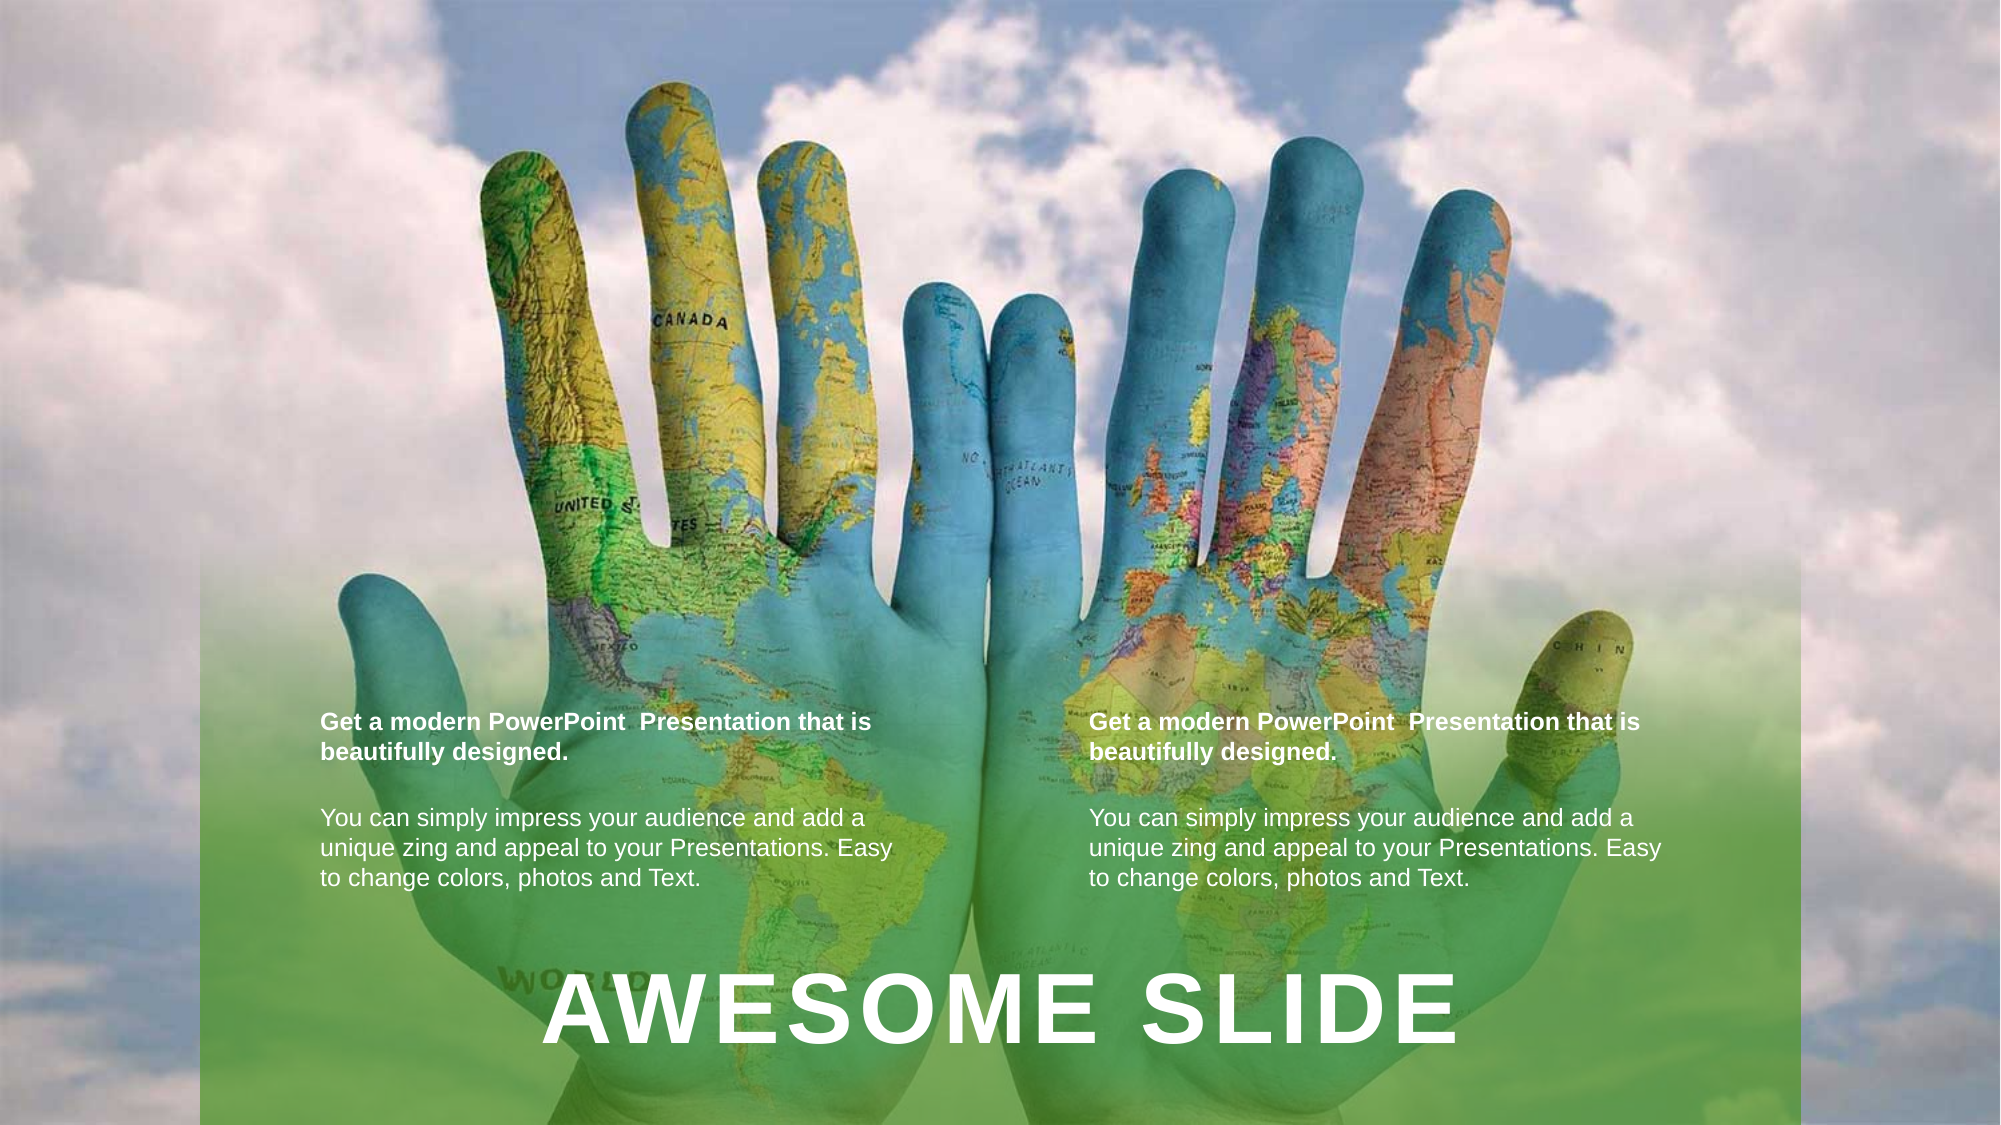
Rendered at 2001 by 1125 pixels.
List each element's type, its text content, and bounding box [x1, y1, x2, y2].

text_box [199, 538, 1801, 1125]
picture [0, 0, 2001, 1125]
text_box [305, 697, 926, 900]
text_box AWESOME SLIDE [502, 936, 1498, 1072]
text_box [1074, 697, 1695, 900]
